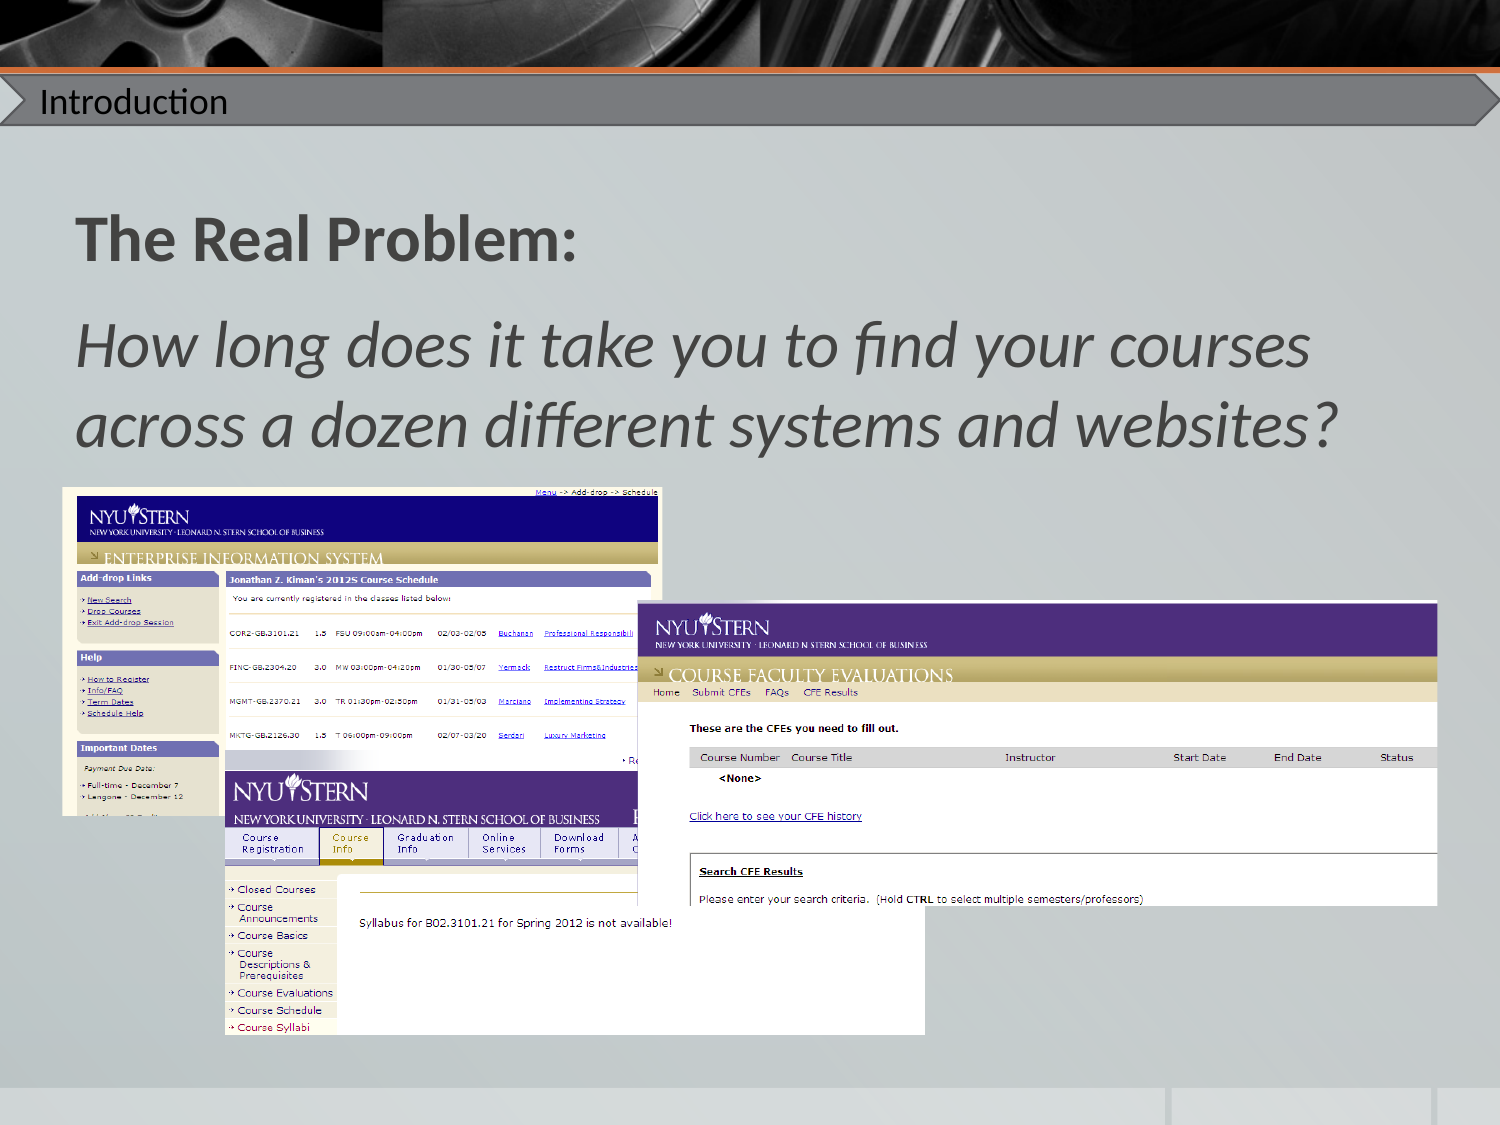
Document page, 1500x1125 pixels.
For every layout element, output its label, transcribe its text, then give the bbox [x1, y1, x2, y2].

picture [0, 0, 1500, 67]
text_box Introduction [0, 73, 1500, 127]
list The Real Problem: How long does it take you to find your courses across a dozen different systems and websites? [75, 187, 1425, 525]
picture [62, 487, 1438, 1035]
